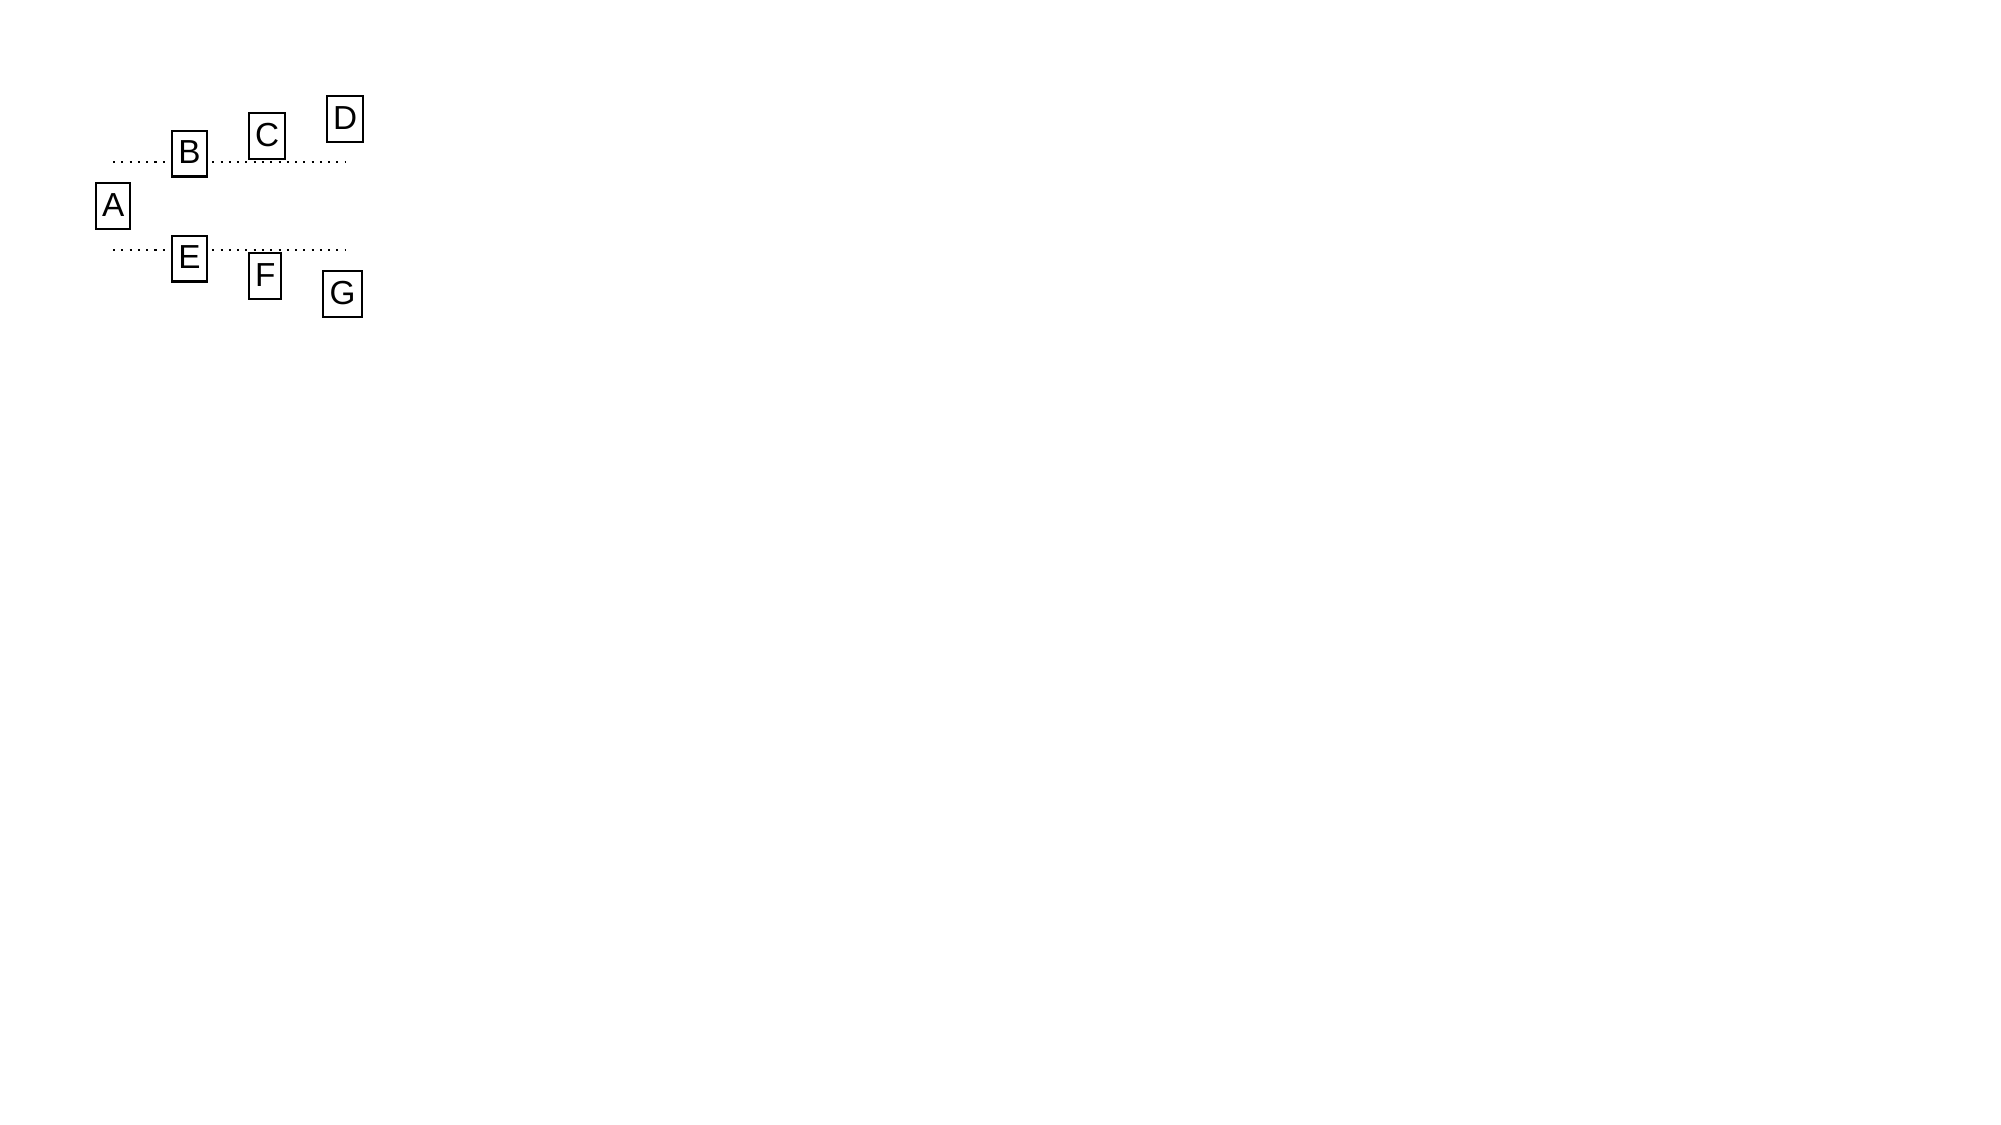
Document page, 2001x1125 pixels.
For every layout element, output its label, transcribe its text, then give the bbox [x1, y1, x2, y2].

text_box F [248, 253, 282, 300]
text_box C [248, 113, 286, 160]
text_box B [172, 163, 207, 177]
text_box E [172, 251, 207, 282]
text_box [74, 74, 386, 338]
text_box D [326, 95, 364, 142]
text_box B [172, 130, 207, 162]
text_box A [95, 183, 131, 230]
text_box E [172, 235, 207, 249]
text_box G [323, 270, 362, 317]
